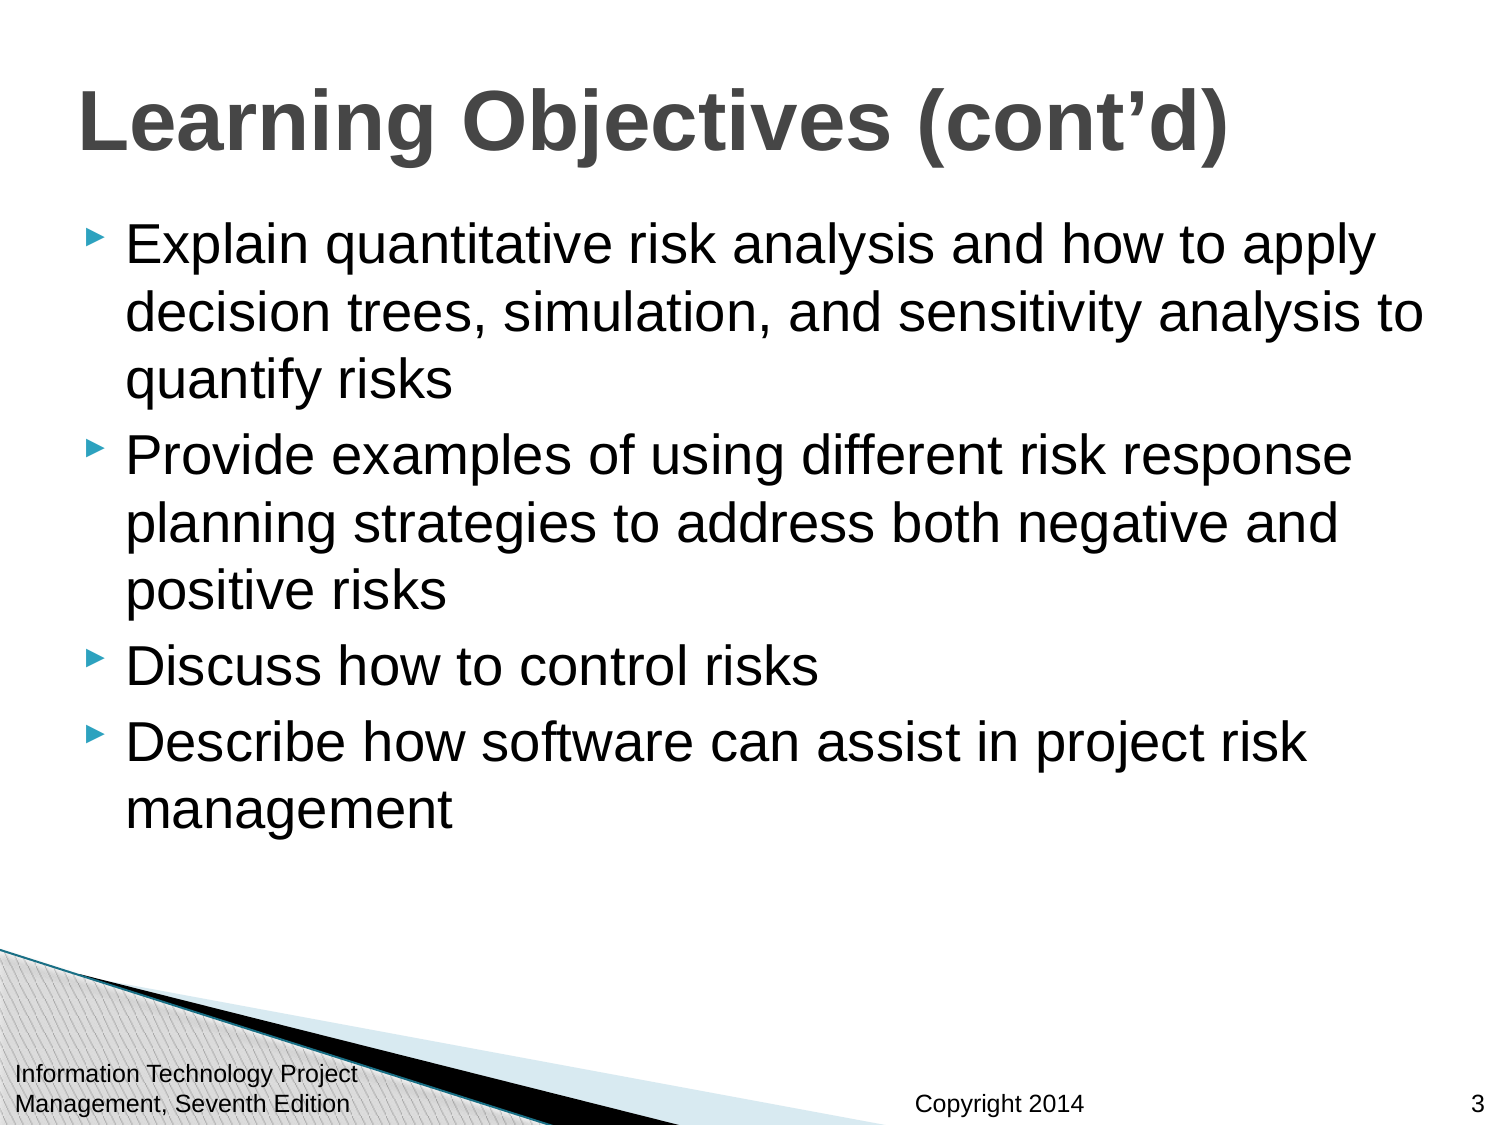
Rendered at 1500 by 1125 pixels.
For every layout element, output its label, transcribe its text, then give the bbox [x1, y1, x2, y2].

list Explain quantitative risk analysis and how to apply decision trees, simulation, and sensitivity analysis to quantify risks Provide examples of using different risk response planning strategies to address both negative and positive risks Discuss how to control risks Describe how software can assist in project risk management [49, 199, 1463, 1026]
slide_number 3 [1408, 1065, 1500, 1125]
footer Information Technology Project Management, Seventh Edition [0, 1065, 425, 1125]
title Learning Objectives (cont’d) [62, 45, 1425, 188]
